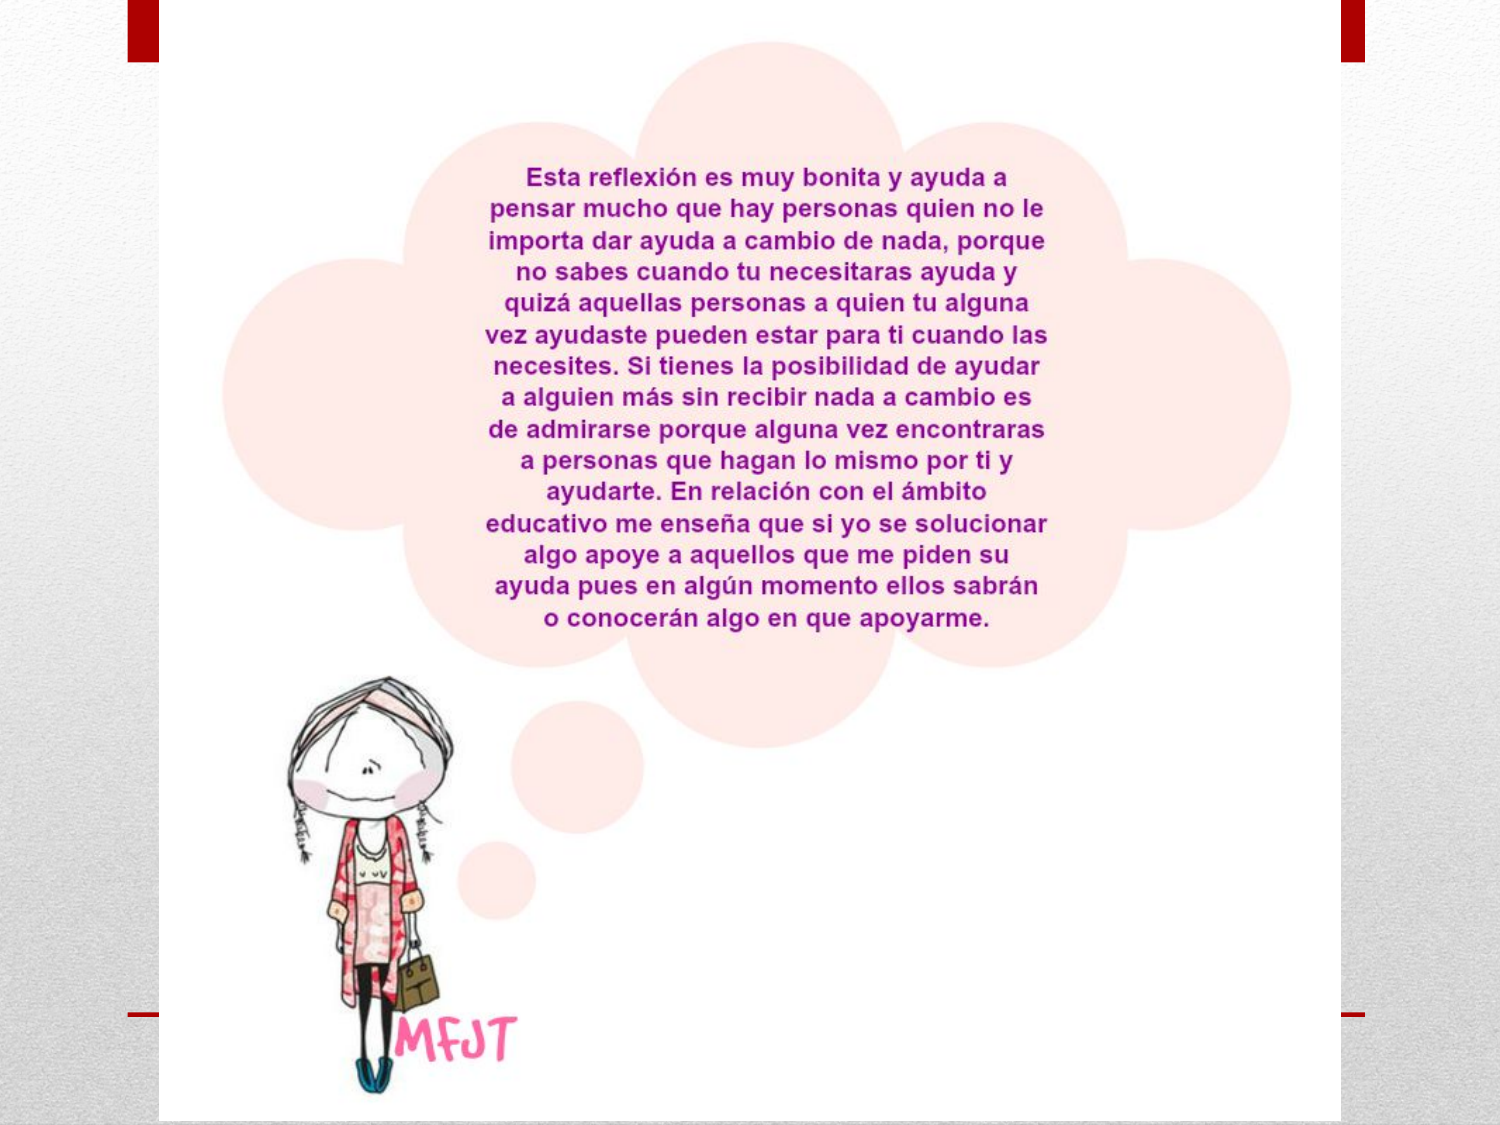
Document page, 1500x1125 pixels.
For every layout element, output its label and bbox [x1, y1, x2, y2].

list [158, 0, 1342, 1122]
